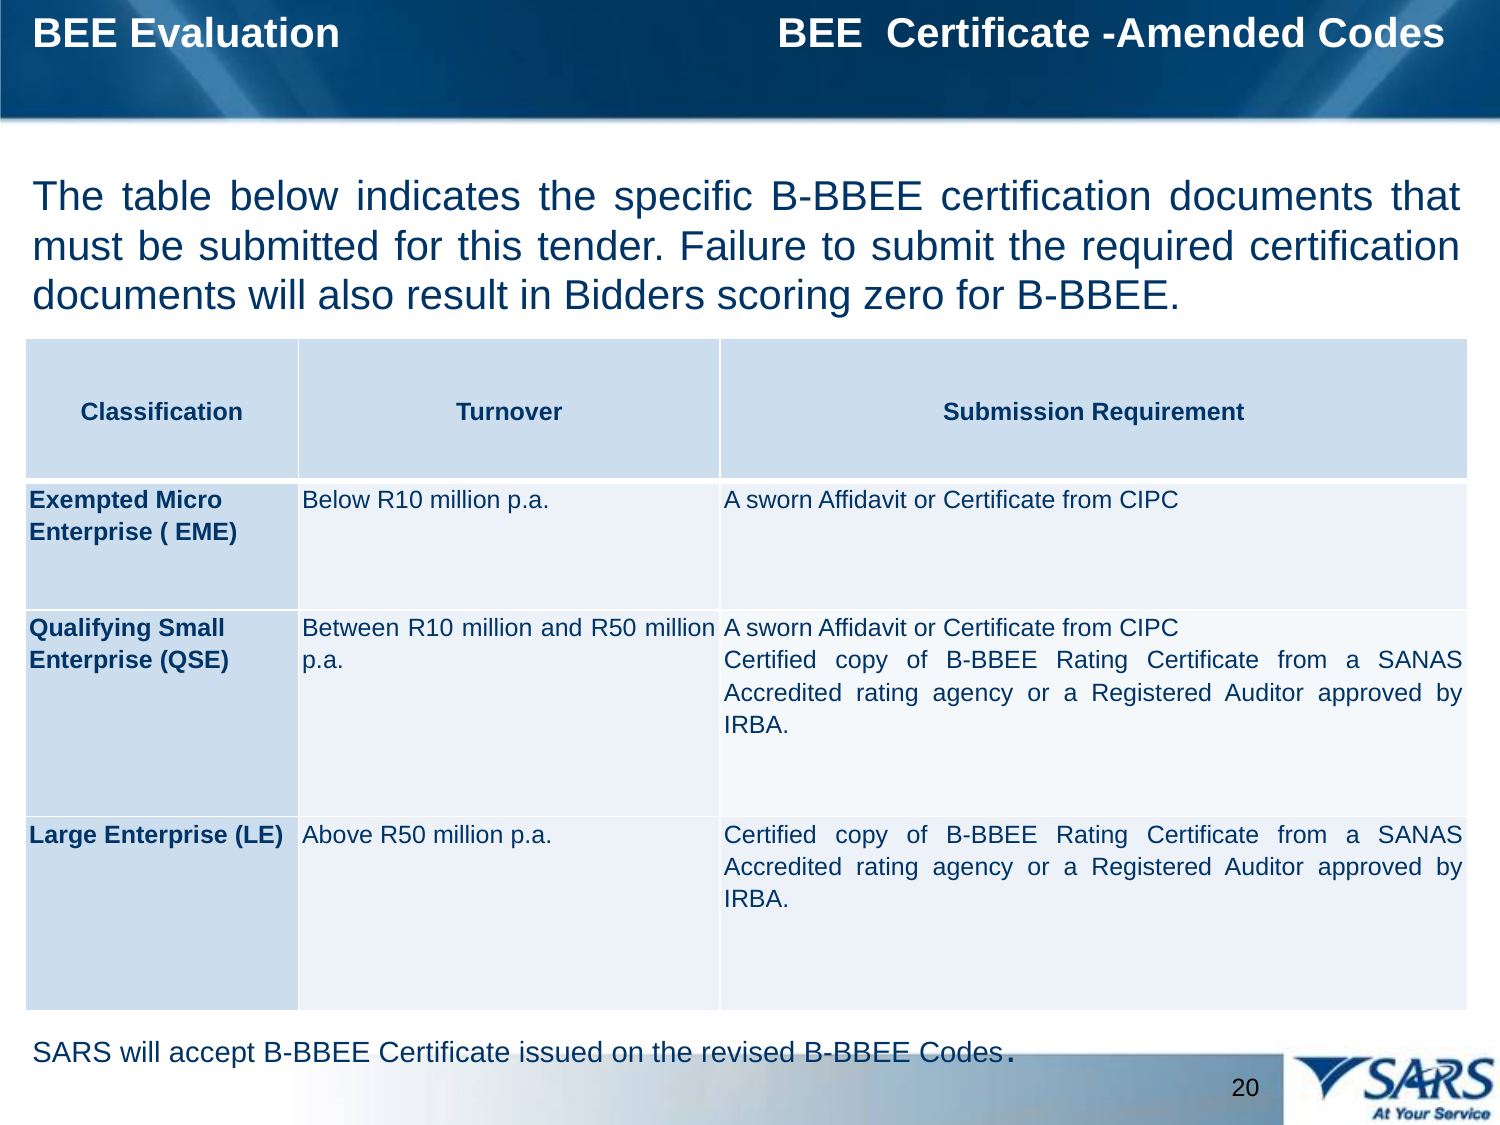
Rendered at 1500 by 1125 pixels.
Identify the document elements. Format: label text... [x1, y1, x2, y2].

table_header Submission Requirement [721, 339, 1467, 478]
table_cell Exempted Micro Enterprise ( EME) [26, 484, 298, 609]
picture [0, 0, 1500, 1125]
table_cell A sworn Affidavit or Certificate from CIPC Certified copy of B-BBEE Rating Certificate from a SANAS Accredited rating agency or a Registered Auditor approved by IRBA. [721, 611, 1467, 816]
table_cell Above R50 million p.a. [299, 817, 719, 1010]
table_cell Between R10 million and R50 million p.a. [299, 611, 719, 816]
table_cell Certified copy of B-BBEE Rating Certificate from a SANAS Accredited rating agency or a Registered Auditor approved by IRBA. [721, 817, 1467, 1010]
text_box The table below indicates the specific B-BBEE certification documents that must be submitted for this tender. Failure to submit the required certification documents will also result in Bidders scoring zero for B-BBEE. SARS will accept B-BBEE Certificate issued on the revised B-BBEE Codes. [17, 160, 1476, 1125]
table_header Turnover [299, 339, 719, 478]
table_header Classification [26, 339, 298, 478]
text_box 20 [1216, 1063, 1288, 1116]
table_cell Qualifying Small Enterprise (QSE) [26, 611, 298, 816]
table_cell A sworn Affidavit or Certificate from CIPC [721, 484, 1467, 609]
title BEE Evaluation BEE Certificate -Amended Codes [31, 17, 1485, 113]
table_cell Large Enterprise (LE) [26, 817, 298, 1010]
table_cell Below R10 million p.a. [299, 484, 719, 609]
